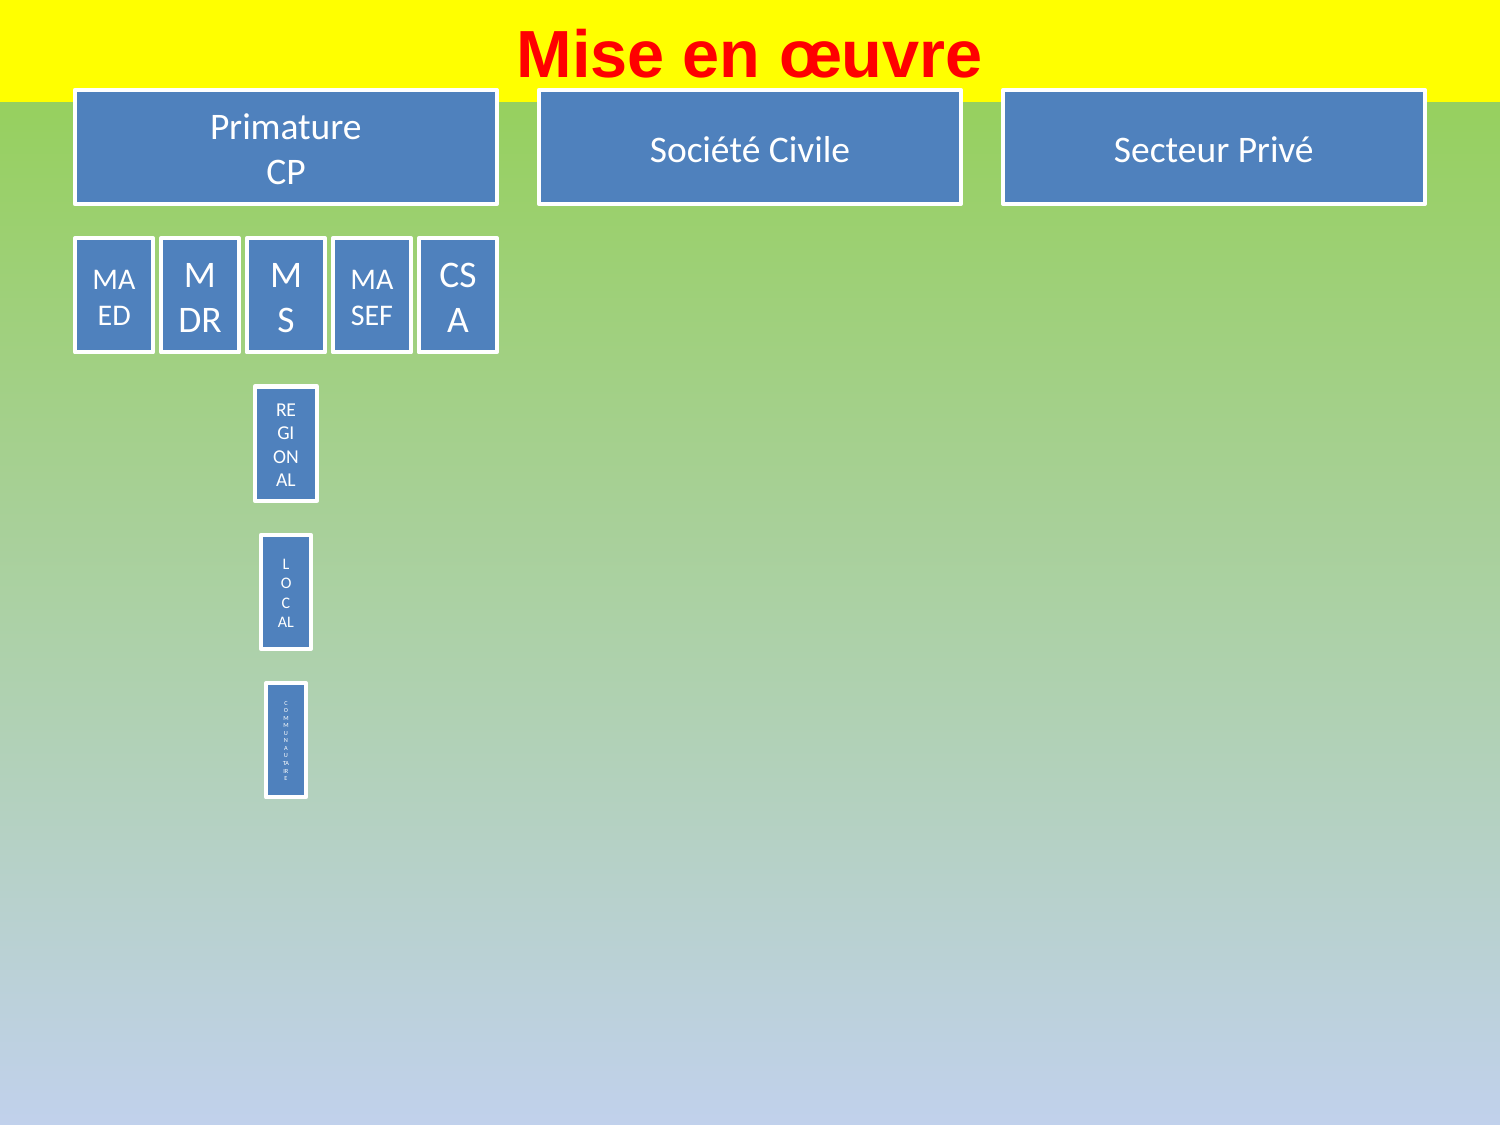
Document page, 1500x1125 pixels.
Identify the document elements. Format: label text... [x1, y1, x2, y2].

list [74, 89, 1426, 1095]
title Mise en œuvre [0, 0, 1500, 102]
